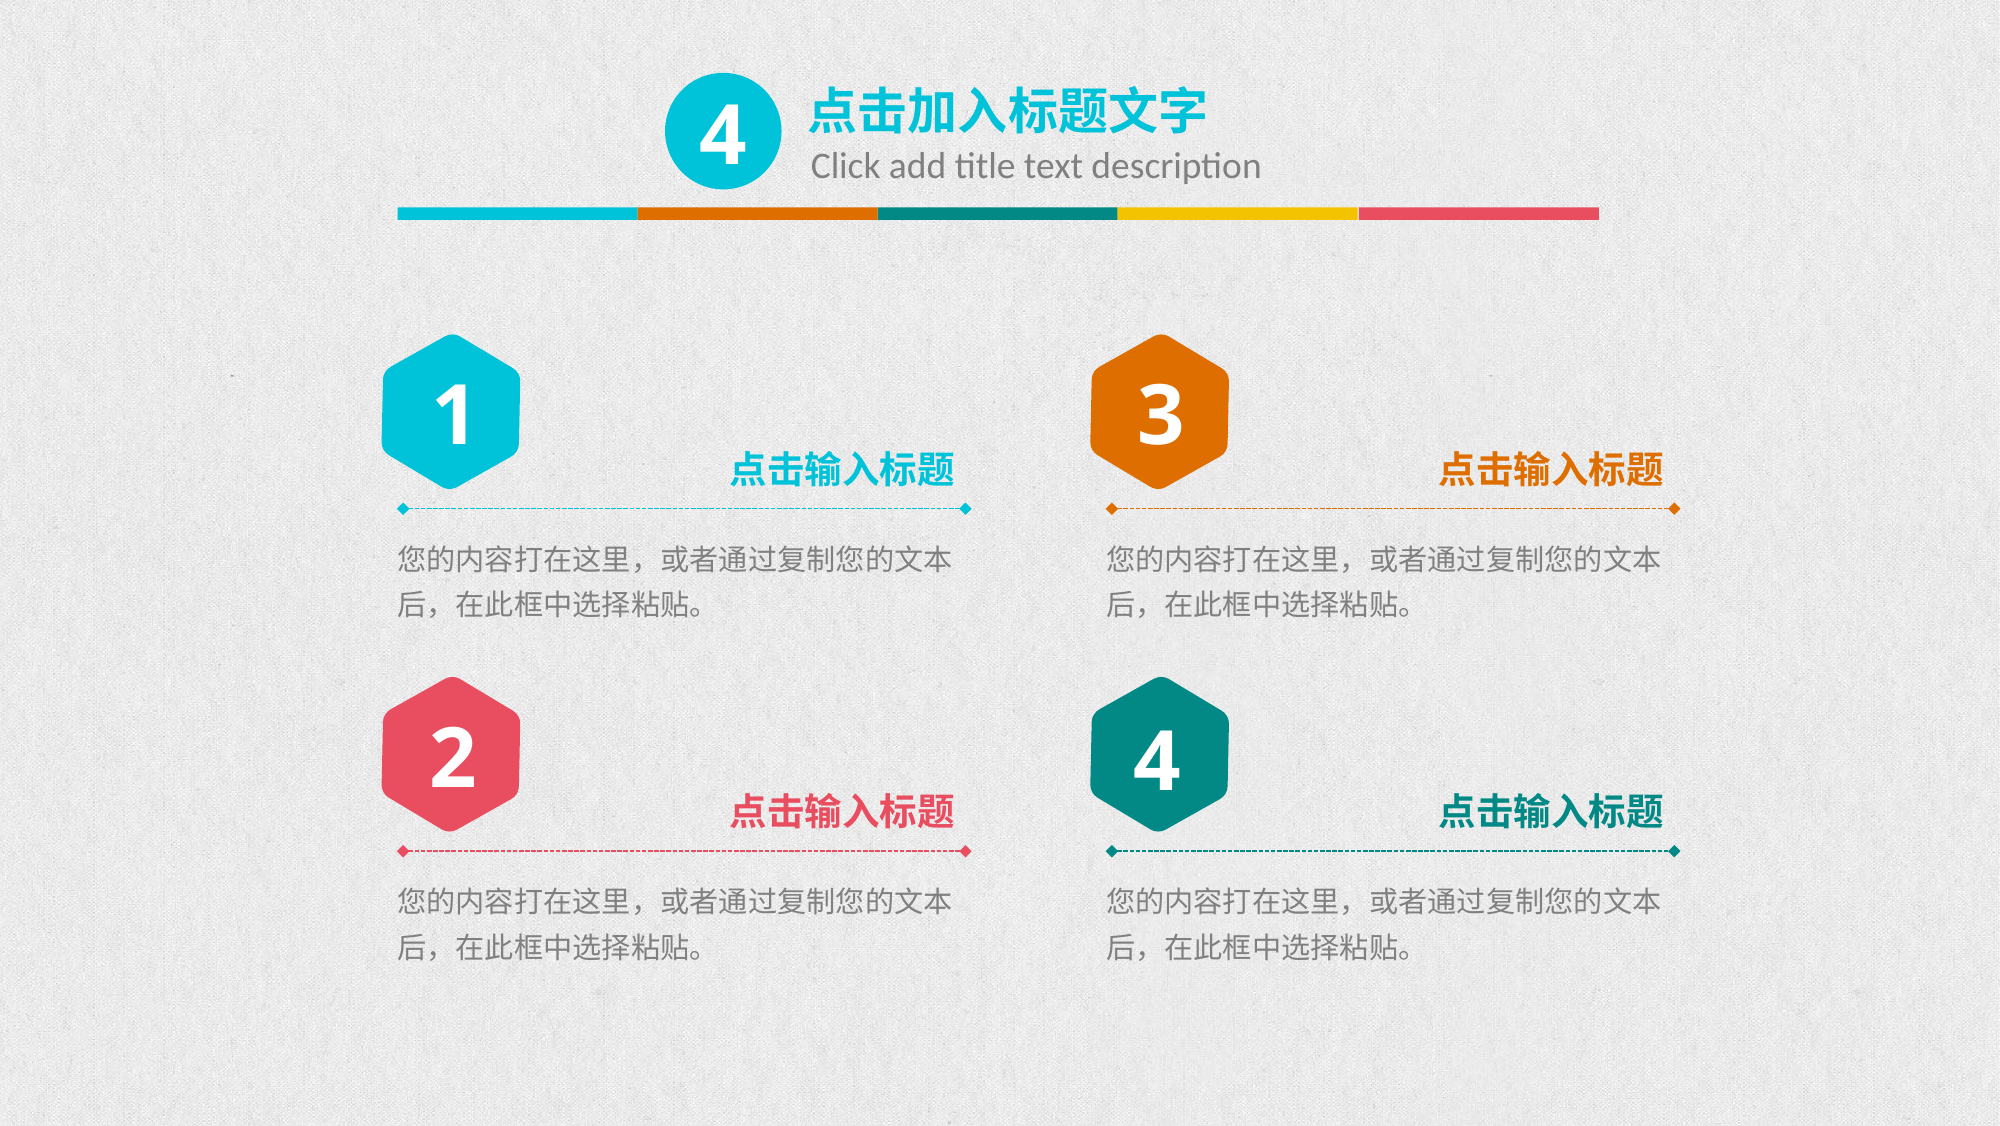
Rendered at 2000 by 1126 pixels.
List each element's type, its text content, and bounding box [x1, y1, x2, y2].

text_box 点击输入标题 [1423, 438, 1679, 499]
text_box 4 [1118, 699, 1181, 815]
text_box 您的内容打在这里，或者通过复制您的文本后，在此框中选择粘贴。 [382, 523, 995, 629]
text_box 1 [416, 354, 479, 469]
text_box [381, 334, 521, 490]
text_box 2 [414, 696, 477, 812]
text_box [381, 676, 521, 832]
text_box 您的内容打在这里，或者通过复制您的文本后，在此框中选择粘贴。 [1091, 523, 1704, 629]
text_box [664, 72, 1300, 195]
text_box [397, 207, 1600, 221]
text_box [1090, 676, 1229, 832]
text_box 点击输入标题 [715, 781, 970, 841]
text_box 您的内容打在这里，或者通过复制您的文本后，在此框中选择粘贴。 [382, 865, 995, 972]
text_box 3 [1123, 354, 1186, 469]
text_box 您的内容打在这里，或者通过复制您的文本后，在此框中选择粘贴。 [1091, 865, 1704, 972]
picture [0, 0, 2000, 1126]
text_box 点击输入标题 [715, 438, 970, 499]
text_box 点击输入标题 [1423, 781, 1679, 841]
text_box [1090, 334, 1229, 490]
